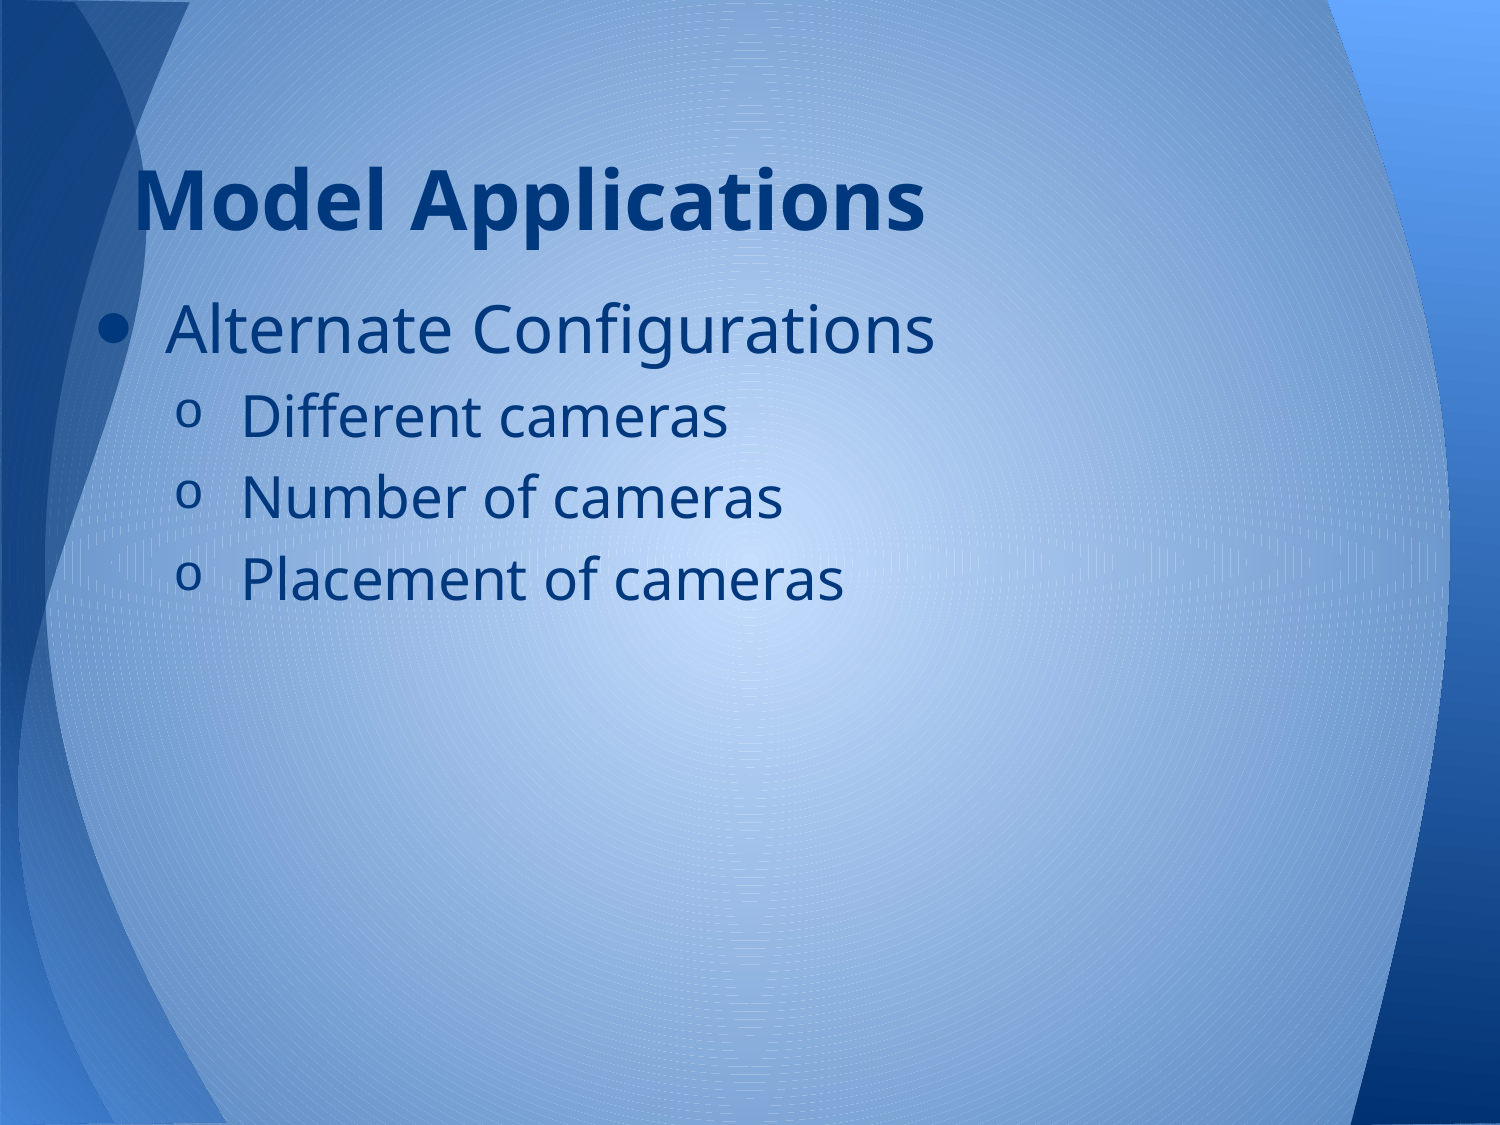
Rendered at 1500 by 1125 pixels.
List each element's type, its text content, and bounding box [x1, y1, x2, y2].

list Alternate Configurations Different cameras Number of cameras Placement of cameras [75, 272, 1425, 1067]
title Model Applications [75, 45, 1425, 263]
